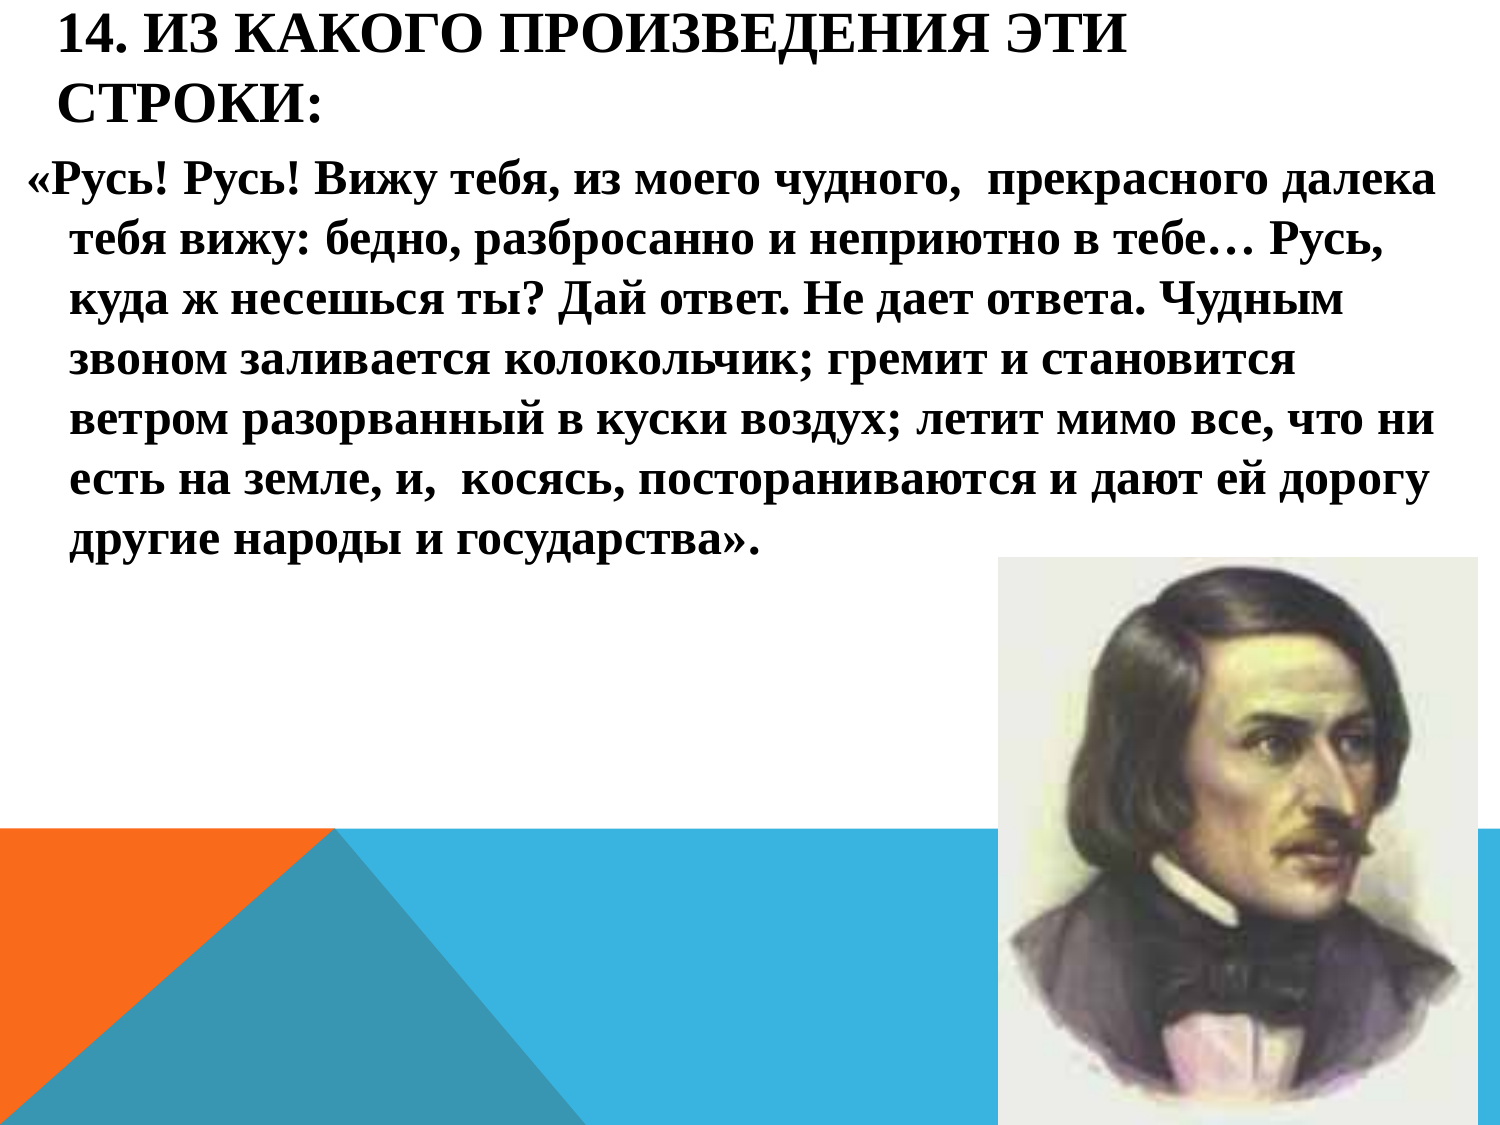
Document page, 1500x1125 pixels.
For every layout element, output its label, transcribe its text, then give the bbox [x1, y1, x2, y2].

list «Русь! Русь! Вижу тебя, из моего чудного, прекрасного далека тебя вижу: бедно, разбросанно и неприютно в тебе… Русь, куда ж несешься ты? Дай ответ. Не дает ответа. Чудным звоном заливается колокольчик; гремит и становится ветром разорванный в куски воздух; летит мимо все, что ни есть на земле, и, косясь, постораниваются и дают ей дорогу другие народы и государства». [0, 137, 1481, 725]
picture [997, 556, 1478, 1125]
title 14. Из какого произведения эти строки: [41, 54, 1411, 137]
